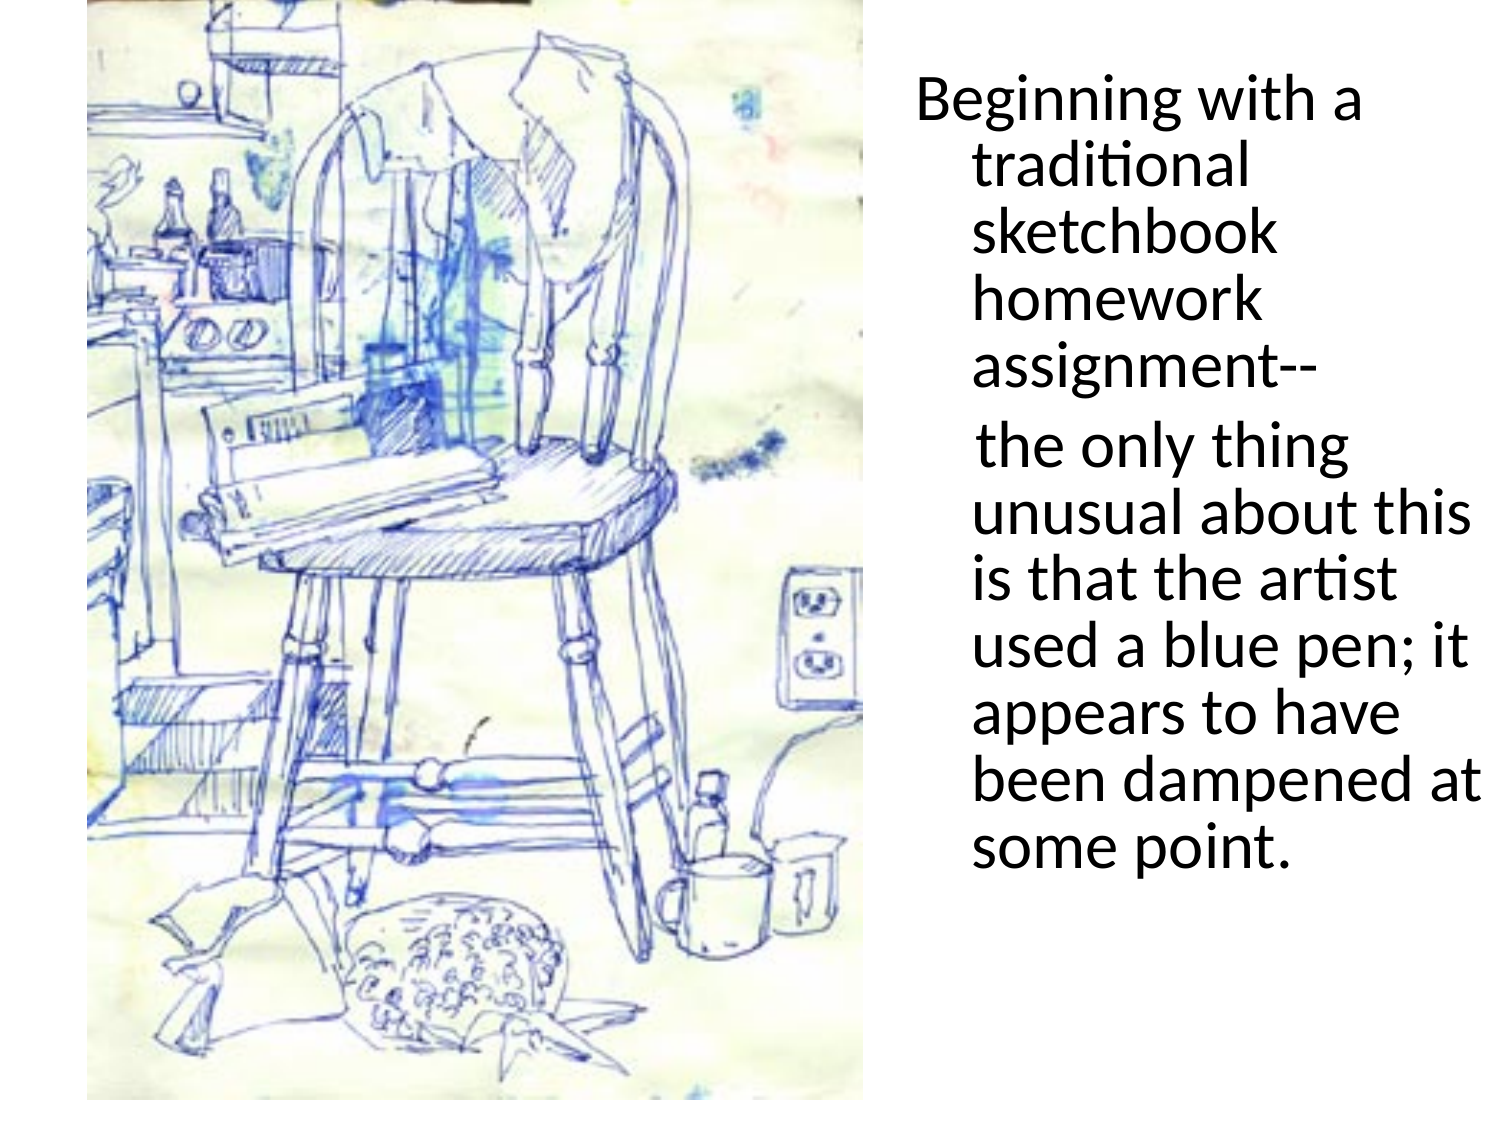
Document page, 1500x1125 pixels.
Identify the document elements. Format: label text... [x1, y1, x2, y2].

list Beginning with a traditional sketchbook homework assignment-- the only thing unusual about this is that the artist used a blue pen; it appears to have been dampened at some point. [900, 62, 1500, 1125]
picture [87, 0, 863, 1100]
